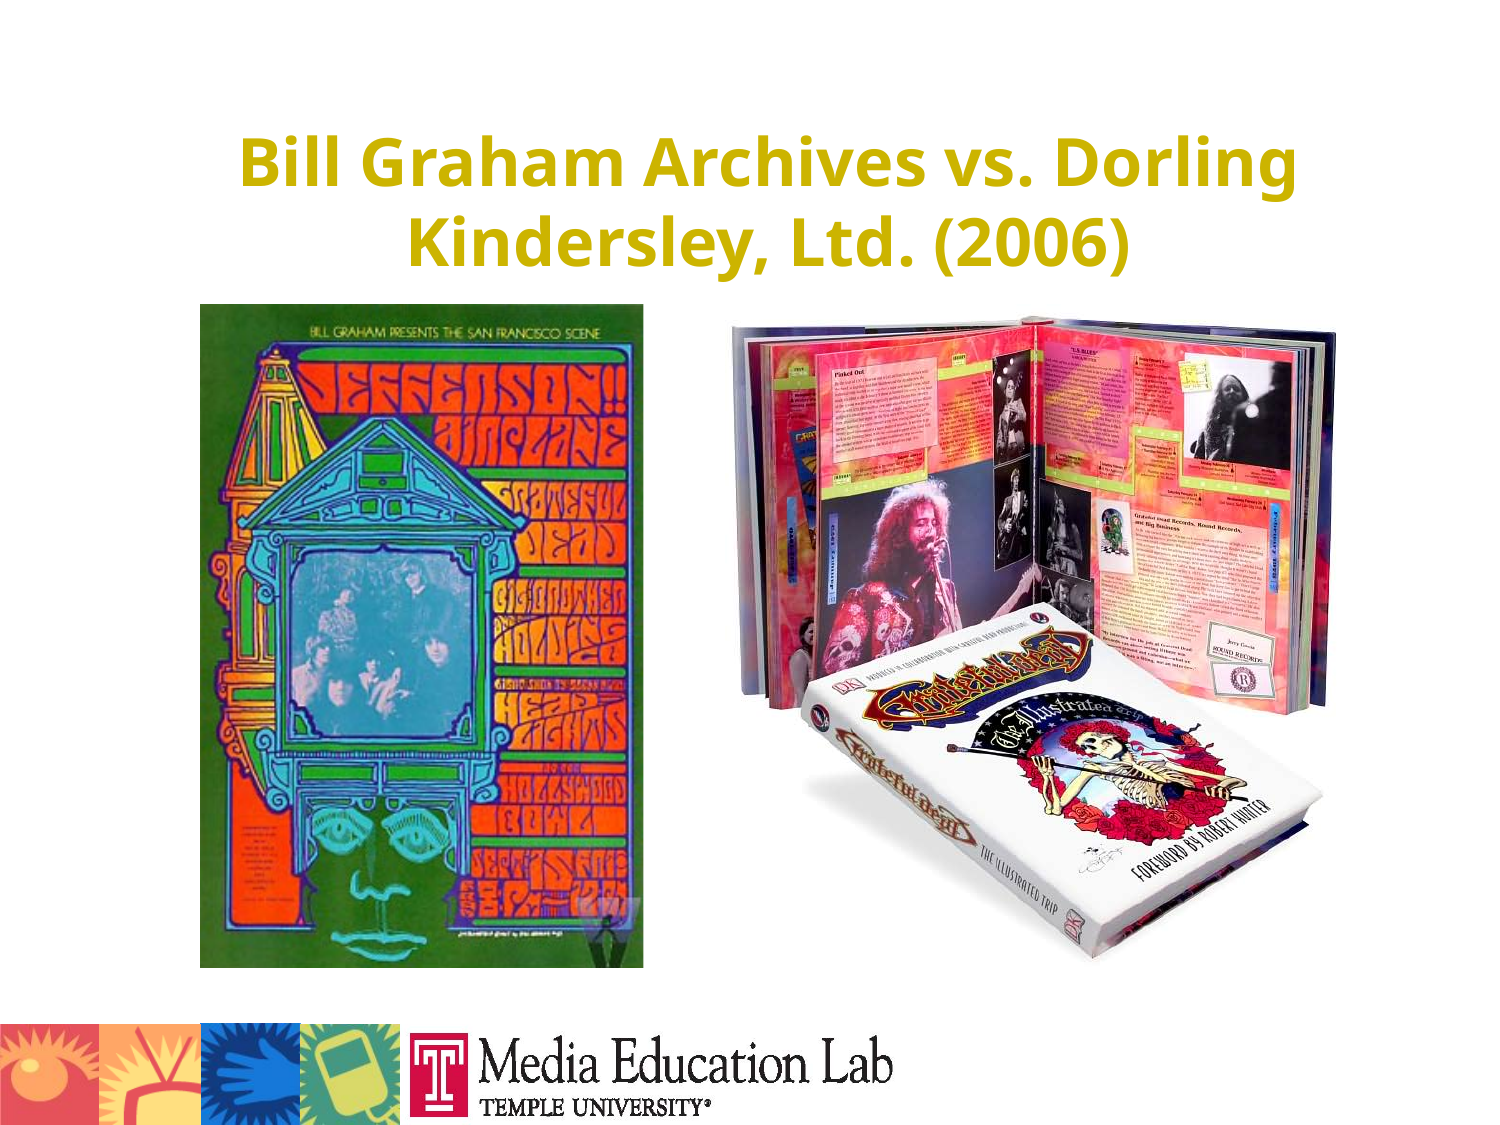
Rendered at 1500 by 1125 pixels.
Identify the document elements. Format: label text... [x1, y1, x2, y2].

picture [724, 304, 1352, 969]
text_box Bill Graham Archives vs. Dorling Kindersley, Ltd. (2006) [112, 112, 1425, 233]
picture [0, 1023, 900, 1125]
picture [199, 304, 644, 968]
